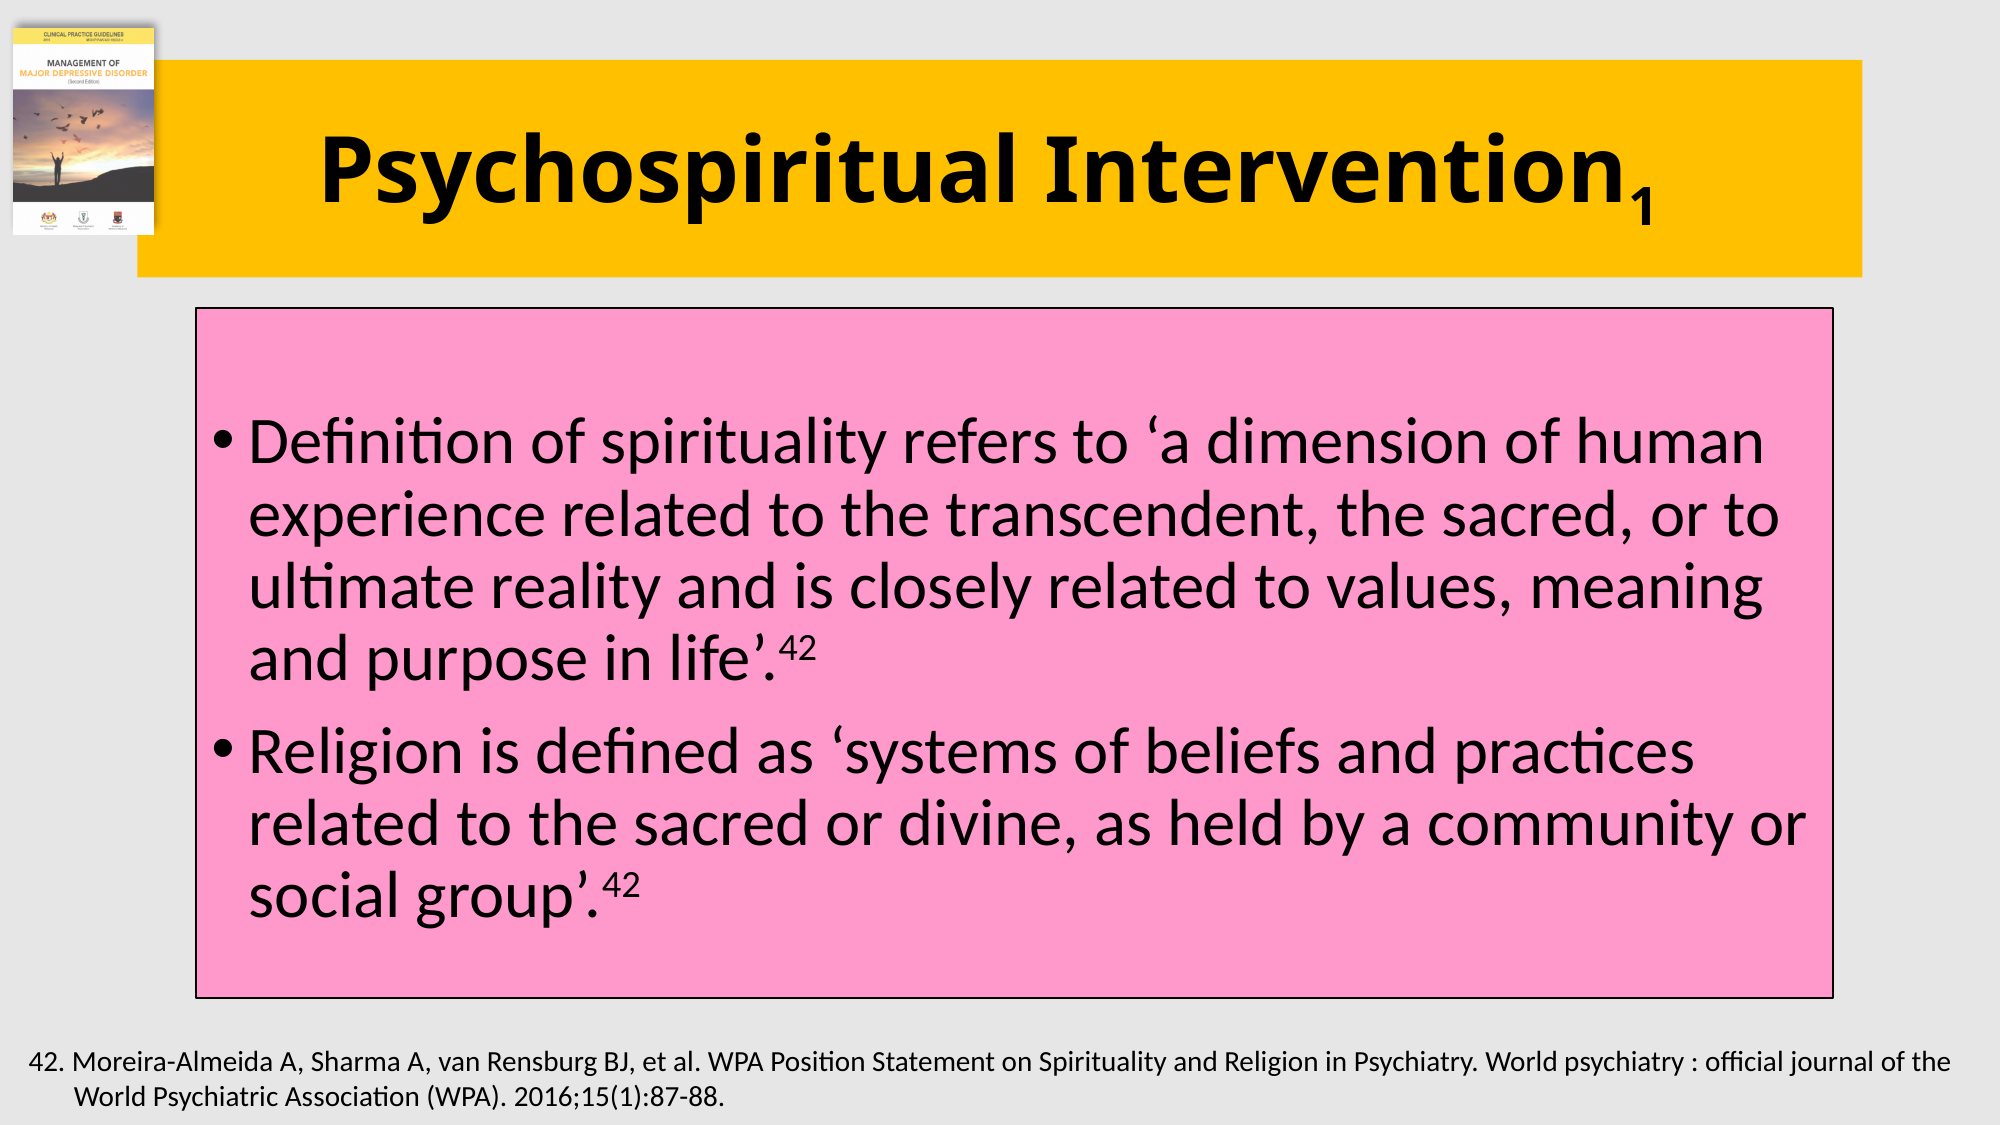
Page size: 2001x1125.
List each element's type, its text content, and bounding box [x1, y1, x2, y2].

list Definition of spirituality refers to ‘a dimension of human experience related to the transcendent, the sacred, or to ultimate reality and is closely related to values, meaning and purpose in life’.42 Religion is defined as ‘systems of beliefs and practices related to the sacred or divine, as held by a community or social group’.42 [196, 308, 1834, 999]
picture [13, 28, 154, 235]
text_box 42. Moreira-Almeida A, Sharma A, van Rensburg BJ, et al. WPA Position Statement on Spirituality and Religion in Psychiatry. World psychiatry : official journal of the World Psychiatric Association (WPA). 2016;15(1):87-88. [13, 1034, 1991, 1120]
title Psychospiritual Intervention1 [137, 59, 1863, 278]
